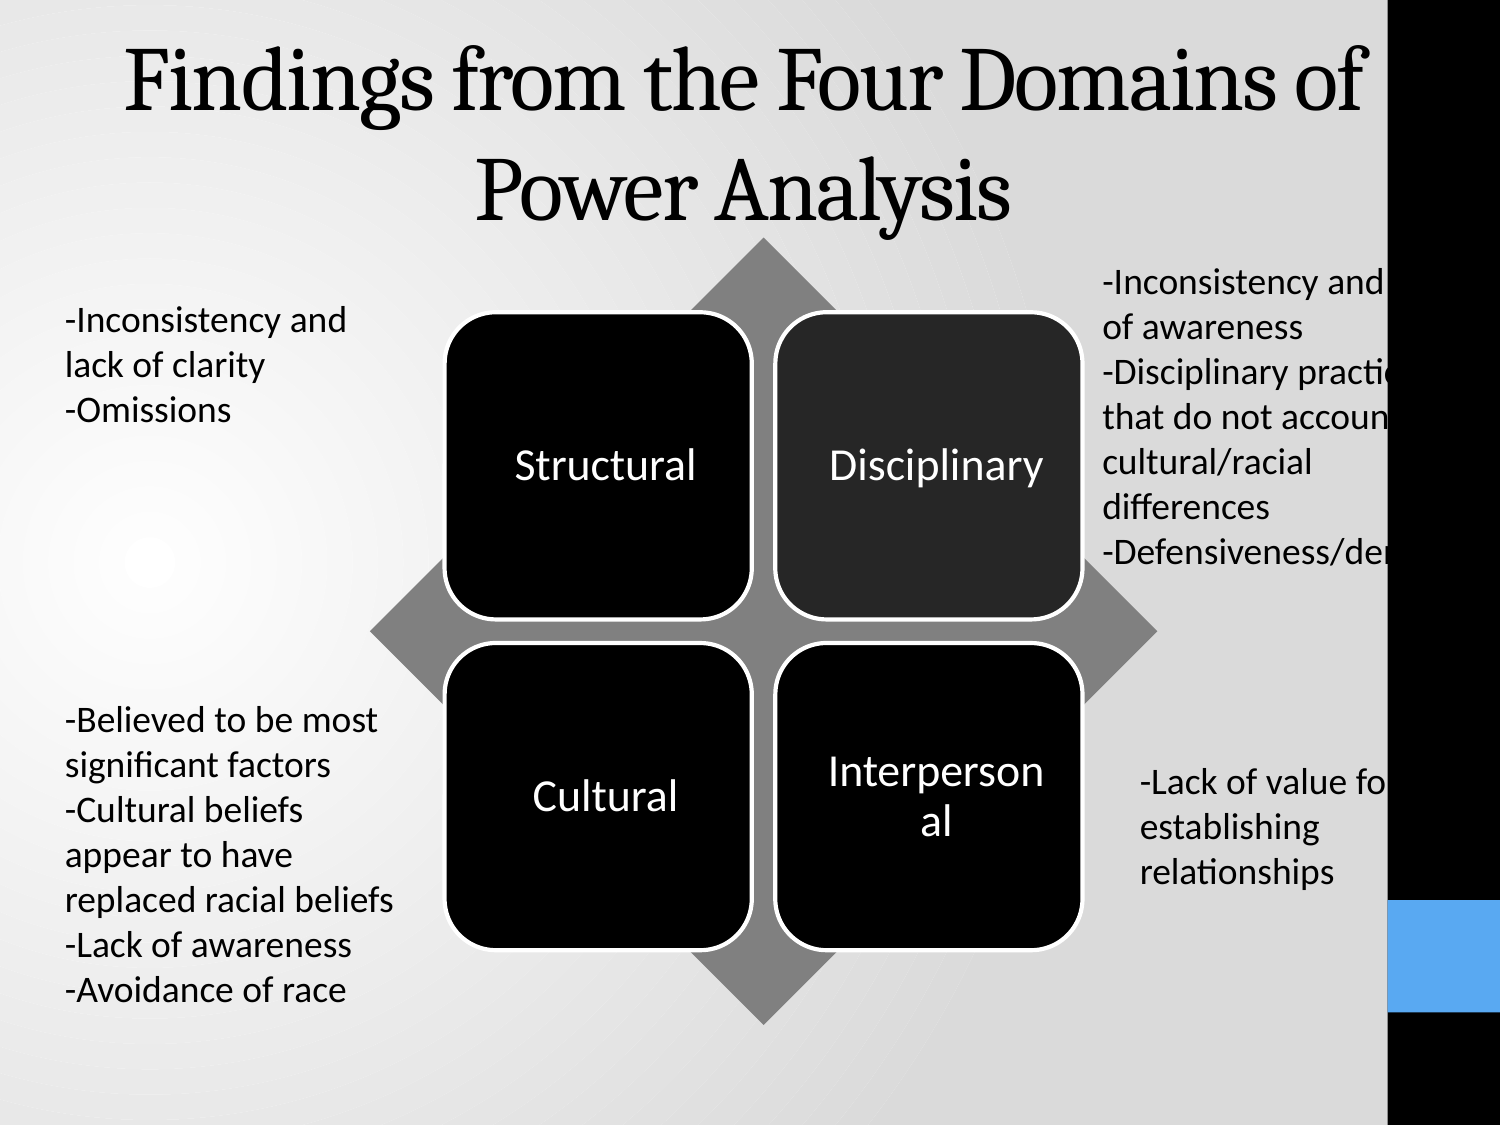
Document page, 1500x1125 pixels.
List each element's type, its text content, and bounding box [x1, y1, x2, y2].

text_box -Lack of value for establishing relationships [1327, 749, 1475, 945]
text_box -Inconsistency and lack of awareness -Disciplinary practices that do not account for cultural/racial differences -Defensiveness/denial [1327, 249, 1494, 580]
text_box -Inconsistency and lack of clarity -Omissions [50, 287, 209, 438]
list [211, 236, 1315, 1026]
text_box -Believed to be most significant factors -Cultural beliefs appear to have replaced racial beliefs -Lack of awareness -Avoidance of race [49, 687, 209, 1018]
title Findings from the Four Domains of Power Analysis [62, 24, 1425, 233]
